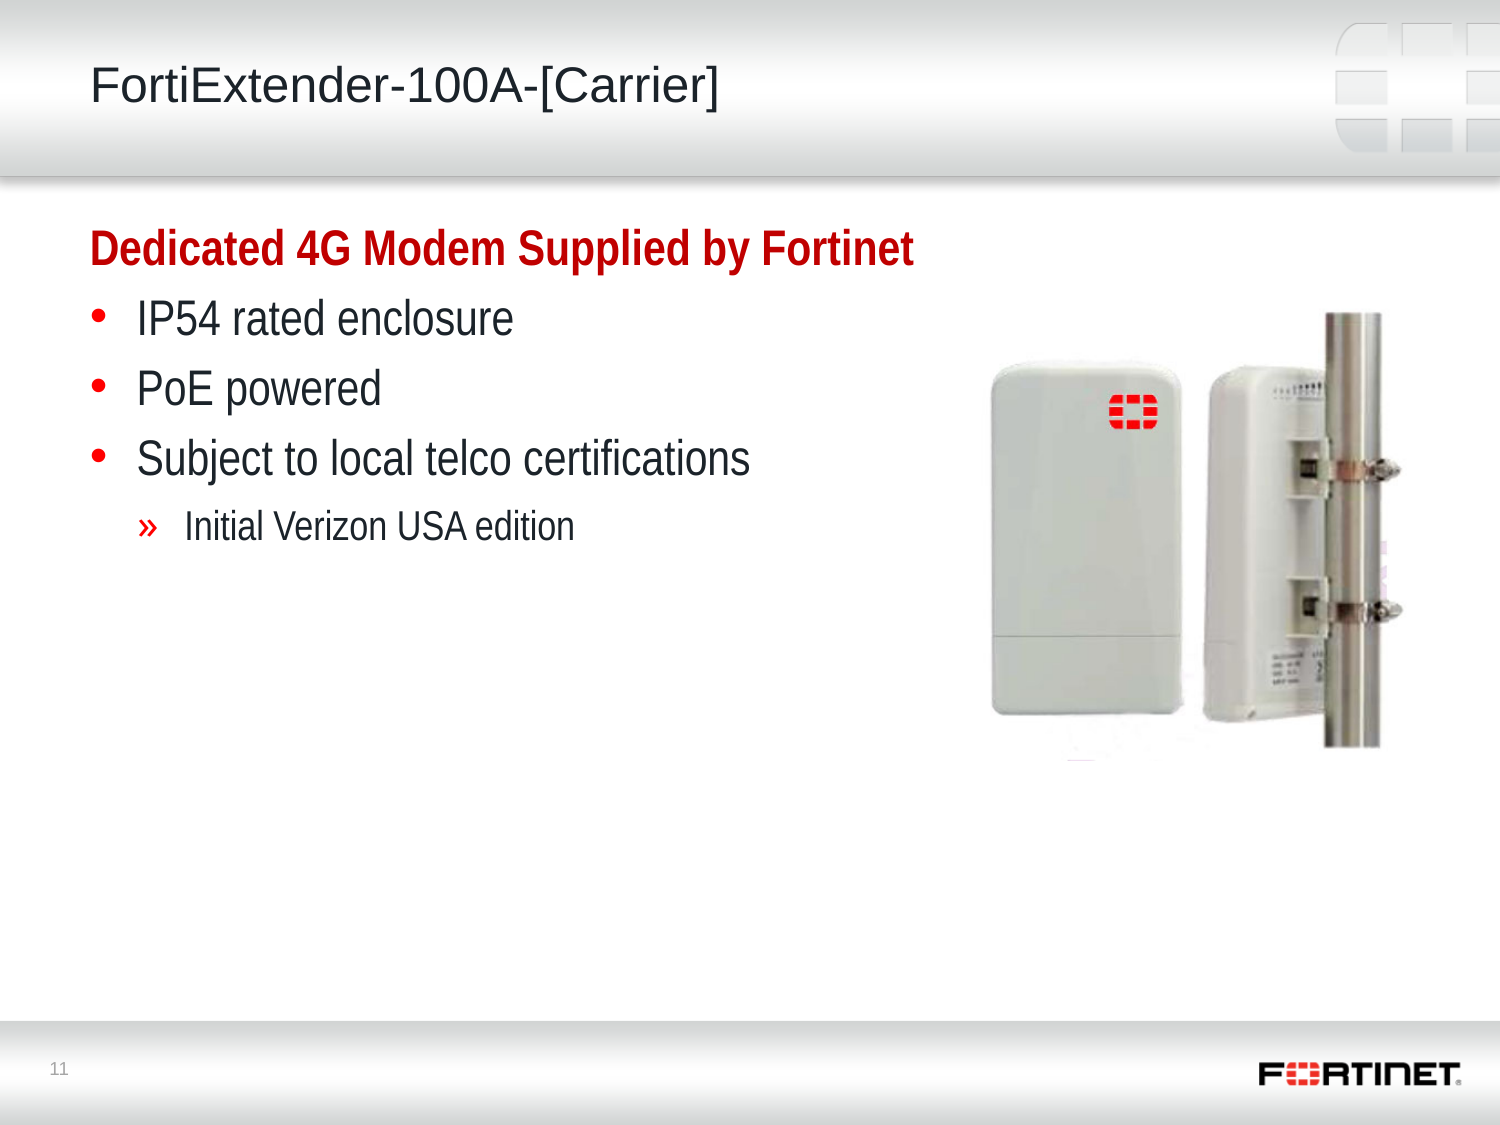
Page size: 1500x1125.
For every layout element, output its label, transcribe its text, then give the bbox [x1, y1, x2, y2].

picture [0, 0, 1500, 1125]
title FortiExtender-100A-[Carrier] [75, 45, 1425, 138]
list Dedicated 4G Modem Supplied by Fortinet IP54 rated enclosure PoE powered Subject to local telco certifications Initial Verizon USA edition [75, 208, 1425, 976]
